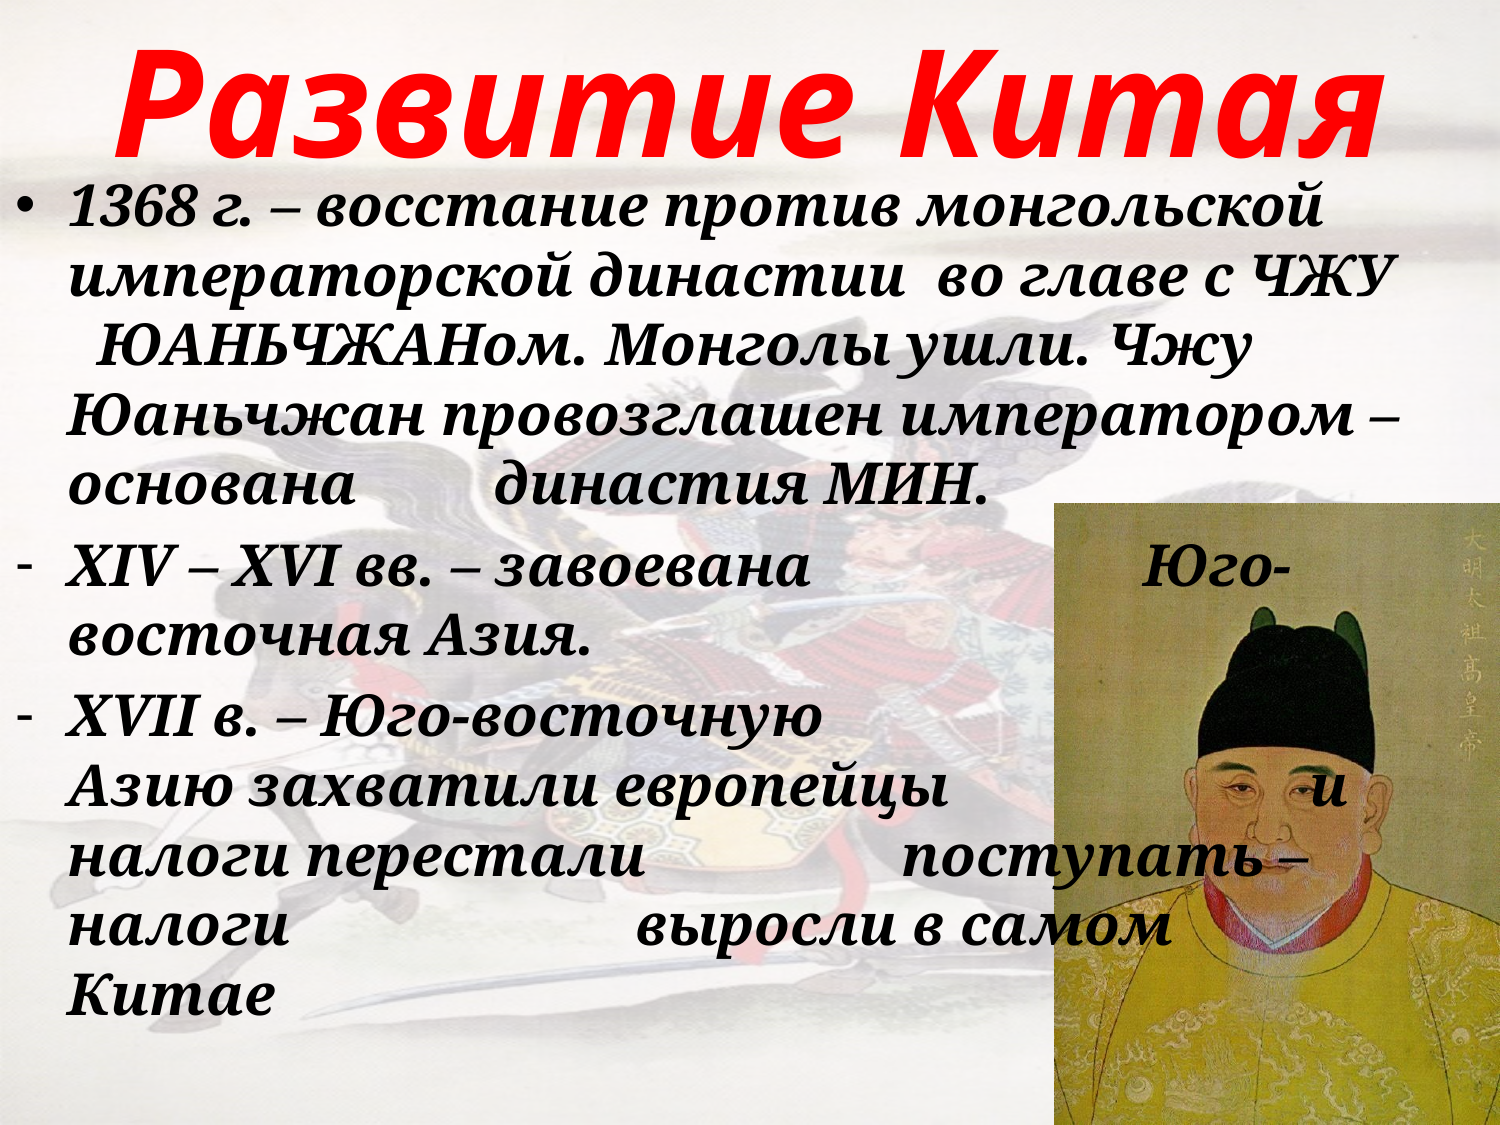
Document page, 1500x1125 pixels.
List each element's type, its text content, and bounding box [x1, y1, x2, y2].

picture [1054, 503, 1500, 1125]
list 1368 г. – восстание против монгольской императорской династии во главе с ЧЖУ ЮАНЬЧЖАНом. Монголы ушли. Чжу Юаньчжан провозглашен императором – основана династия МИН. XIV – XVI вв. – завоевана Юго-восточная Азия. XVII в. – Юго-восточную Азию захватили европейцы и налоги перестали поступать – налоги выросли в самом Китае [0, 160, 1424, 1059]
title Развитие Китая [75, 45, 1425, 149]
